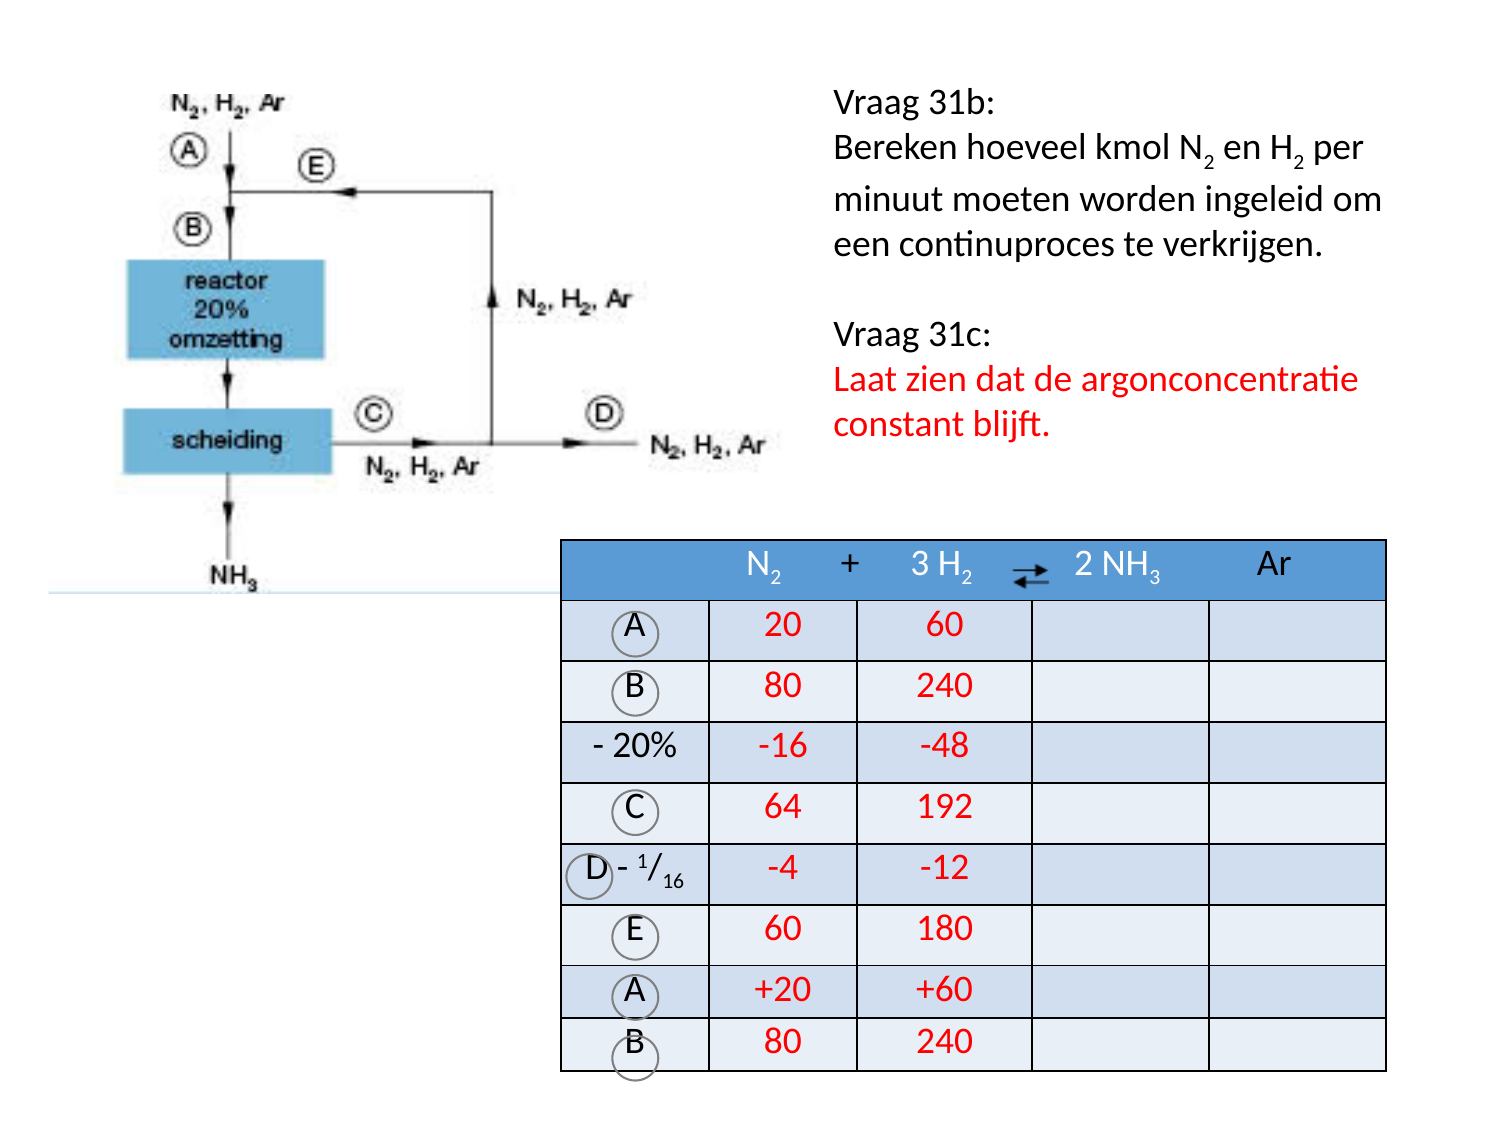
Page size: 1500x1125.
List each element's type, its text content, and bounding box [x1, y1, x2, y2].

table_cell 80 [710, 1019, 856, 1070]
table_cell 240 [858, 1019, 1031, 1070]
table_cell [1033, 845, 1208, 904]
table_cell [1033, 723, 1208, 782]
table_cell B [562, 662, 708, 721]
table_cell B [562, 1019, 708, 1070]
table_cell 180 [858, 906, 1031, 965]
table_cell [1210, 784, 1385, 843]
text_box [611, 913, 660, 961]
table_cell 64 [710, 784, 856, 843]
table_cell -16 [710, 723, 856, 782]
table_cell C [562, 784, 708, 843]
table_cell 80 [710, 662, 856, 721]
table_cell [1033, 784, 1208, 843]
table_cell [1033, 966, 1208, 1017]
text_box [565, 853, 614, 900]
table_cell +60 [858, 966, 1031, 1017]
table_header N2 + 3 H2 2 NH3 Ar [562, 541, 1385, 600]
table_cell -4 [710, 845, 856, 904]
table_cell [1210, 845, 1385, 904]
table_cell +20 [710, 966, 856, 1017]
table_cell [1210, 723, 1385, 782]
table_cell A [562, 601, 708, 660]
table_cell 240 [858, 662, 1031, 721]
table_cell [1210, 906, 1385, 965]
table_cell 192 [858, 784, 1031, 843]
table_cell -12 [858, 845, 1031, 904]
table_cell -48 [858, 723, 1031, 782]
text_box [611, 1034, 660, 1082]
table_cell A [562, 966, 708, 1017]
table_cell [1033, 601, 1208, 660]
table_cell [1033, 662, 1208, 721]
table_cell E [562, 906, 708, 965]
table_cell 60 [710, 906, 856, 965]
text_box [611, 789, 660, 837]
picture [48, 93, 807, 594]
text_box [611, 610, 660, 658]
text_box Vraag 31b: Bereken hoeveel kmol N2 en H2 per minuut moeten worden ingeleid om een continuproces te verkrijgen. Vraag 31c: Laat zien dat de argonconcentratie constant blijft. [218, 70, 1455, 452]
text_box [611, 669, 660, 717]
picture [1011, 560, 1054, 594]
table_cell [1033, 906, 1208, 965]
table_cell [1033, 1019, 1208, 1070]
table_cell 60 [858, 601, 1031, 660]
table_cell [1210, 662, 1385, 721]
table_cell [1210, 601, 1385, 660]
table_cell 20 [710, 601, 856, 660]
text_box [611, 974, 660, 1021]
table_cell [1210, 966, 1385, 1017]
table_cell - 20% [562, 723, 708, 782]
table_cell [1210, 1019, 1385, 1070]
table_cell D - 1/16 [562, 845, 708, 904]
